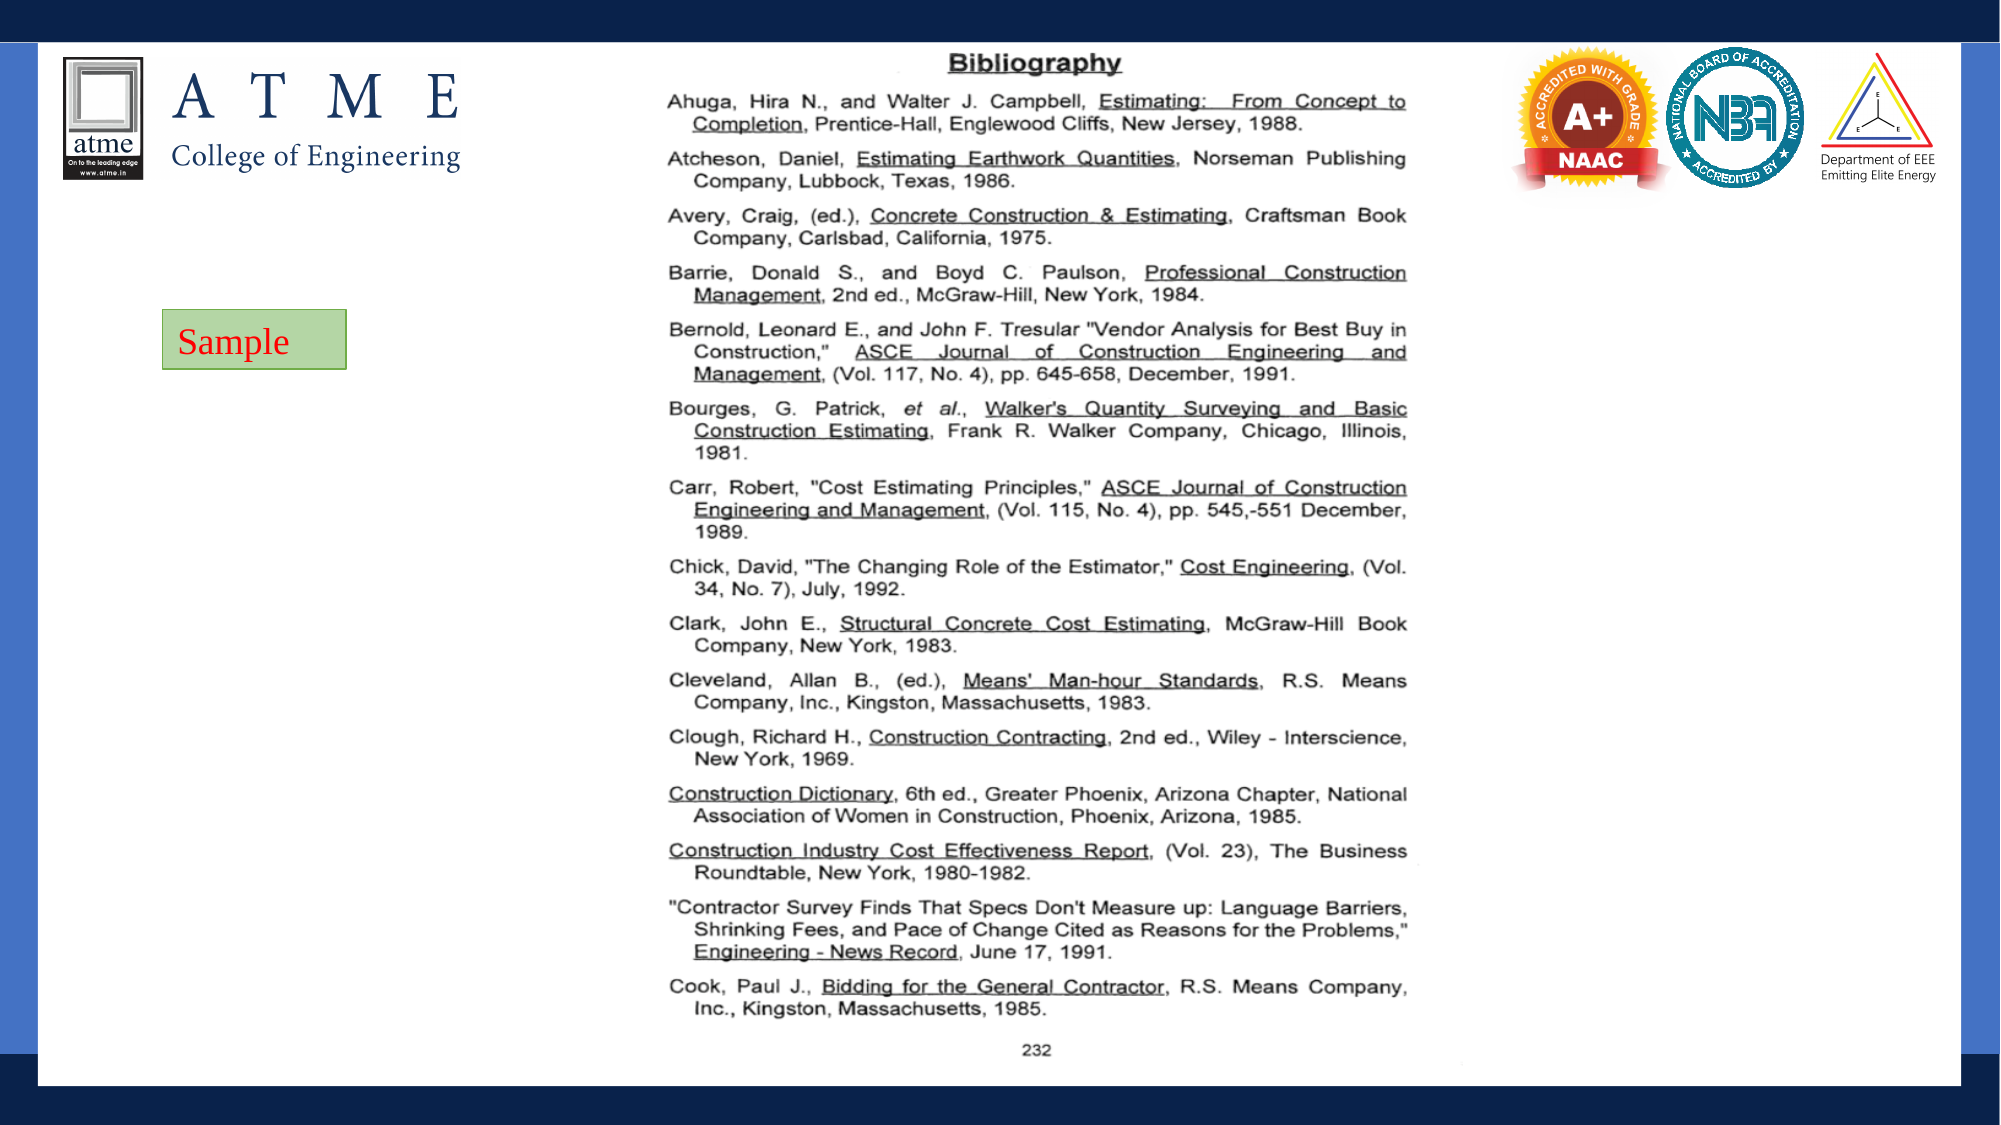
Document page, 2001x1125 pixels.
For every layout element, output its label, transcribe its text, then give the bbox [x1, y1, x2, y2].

text_box Sample [162, 309, 347, 370]
picture [665, 52, 1463, 1067]
picture [1531, 60, 1651, 180]
picture [0, 0, 2000, 43]
picture [1666, 47, 1804, 188]
picture [1815, 49, 1939, 184]
picture [0, 1054, 2000, 1125]
picture [63, 57, 461, 180]
